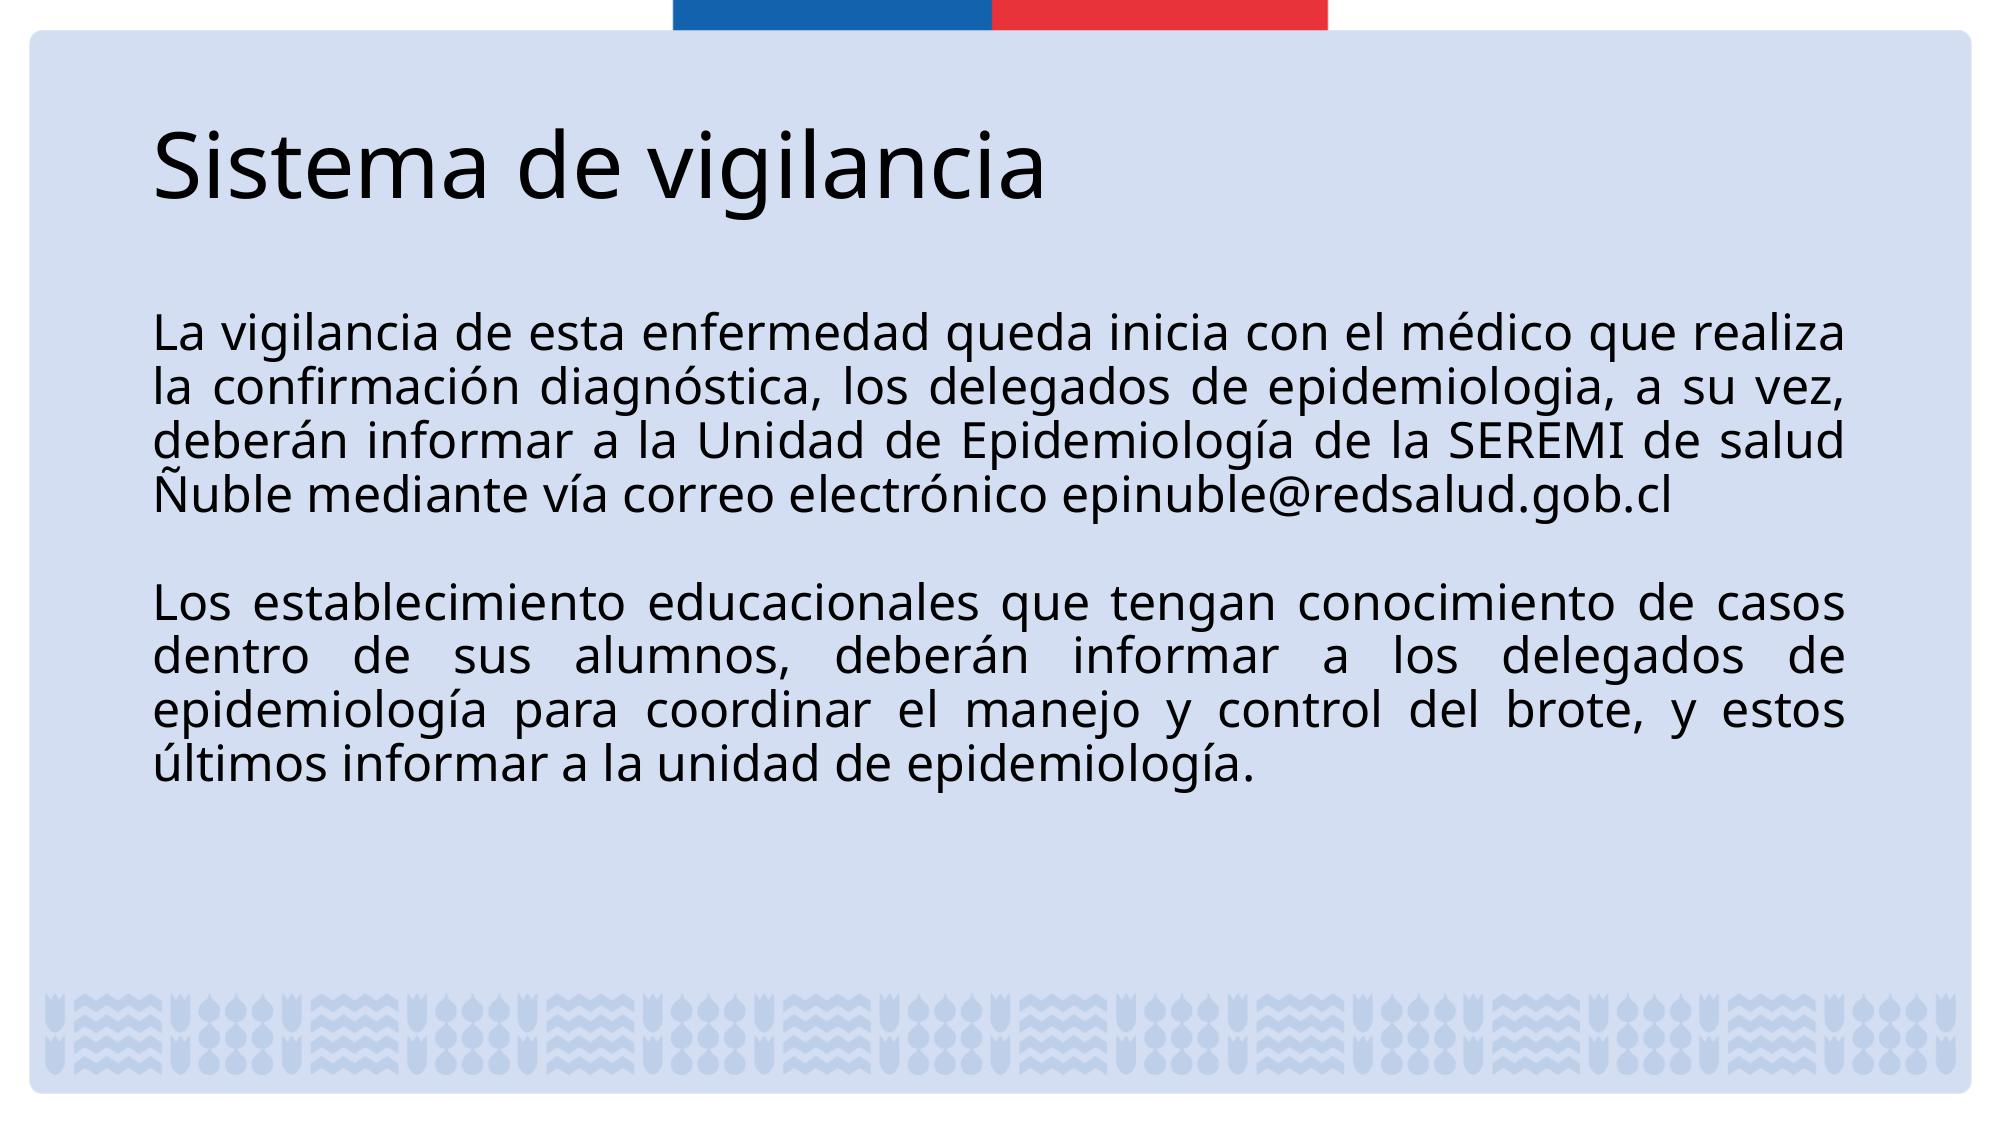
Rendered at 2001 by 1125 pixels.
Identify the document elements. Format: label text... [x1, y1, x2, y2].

list La vigilancia de esta enfermedad queda inicia con el médico que realiza la confirmación diagnóstica, los delegados de epidemiologia, a su vez, deberán informar a la Unidad de Epidemiología de la SEREMI de salud Ñuble mediante vía correo electrónico epinuble@redsalud.gob.cl Los establecimiento educacionales que tengan conocimiento de casos dentro de sus alumnos, deberán informar a los delegados de epidemiología para coordinar el manejo y control del brote, y estos últimos informar a la unidad de epidemiología. [137, 299, 1863, 1014]
picture [0, 0, 2001, 1125]
title Sistema de vigilancia [137, 59, 1863, 278]
